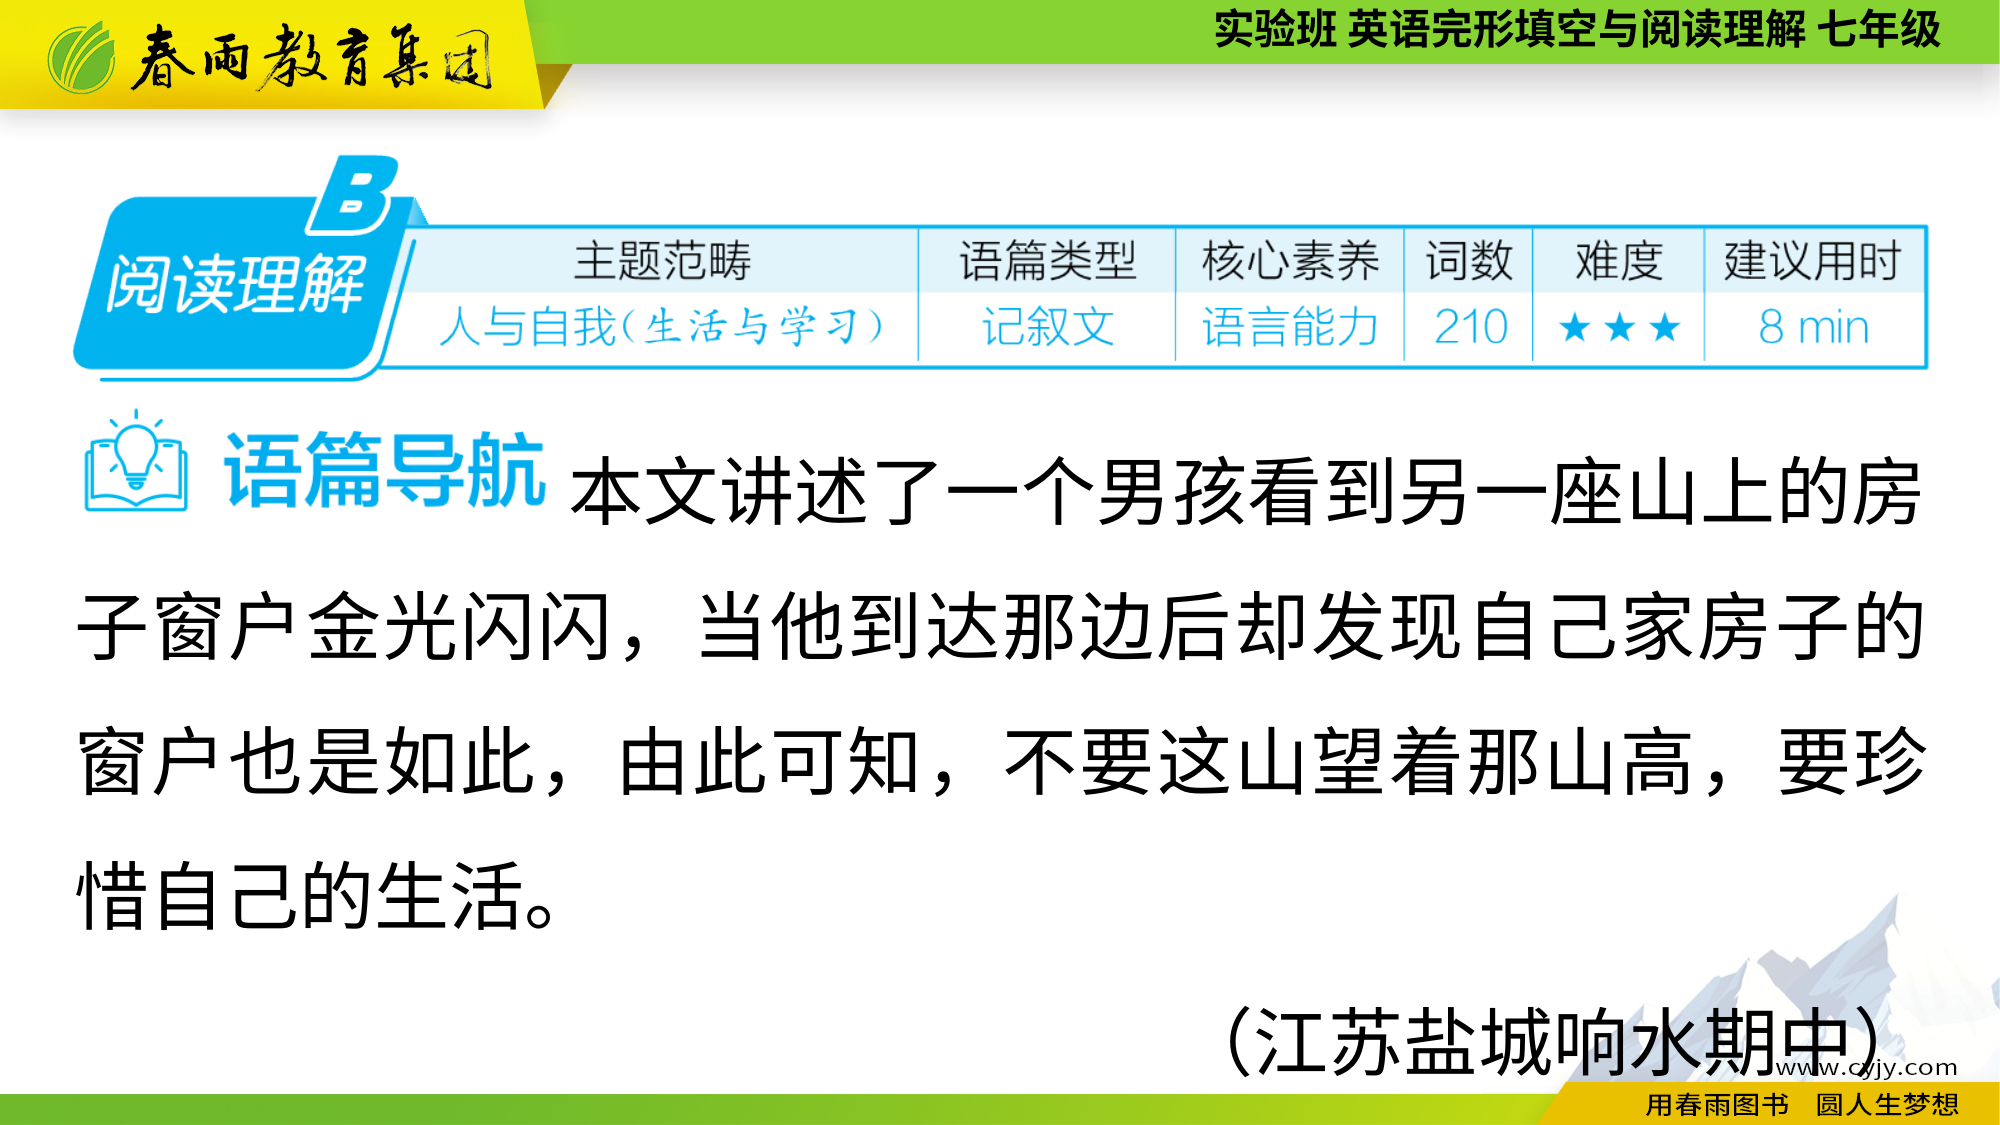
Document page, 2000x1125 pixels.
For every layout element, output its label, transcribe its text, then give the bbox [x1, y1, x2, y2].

picture [0, 0, 2000, 1125]
text_box 本文讲述了一个男孩看到另一座山上的房子窗户金光闪闪，当他到达那边后却发现自己家房子的窗户也是如此，由此可知，不要这山望着那山高，要珍惜自己的生活。 [59, 409, 1944, 948]
text_box （江苏盐城响水期中） [1035, 943, 1944, 1094]
